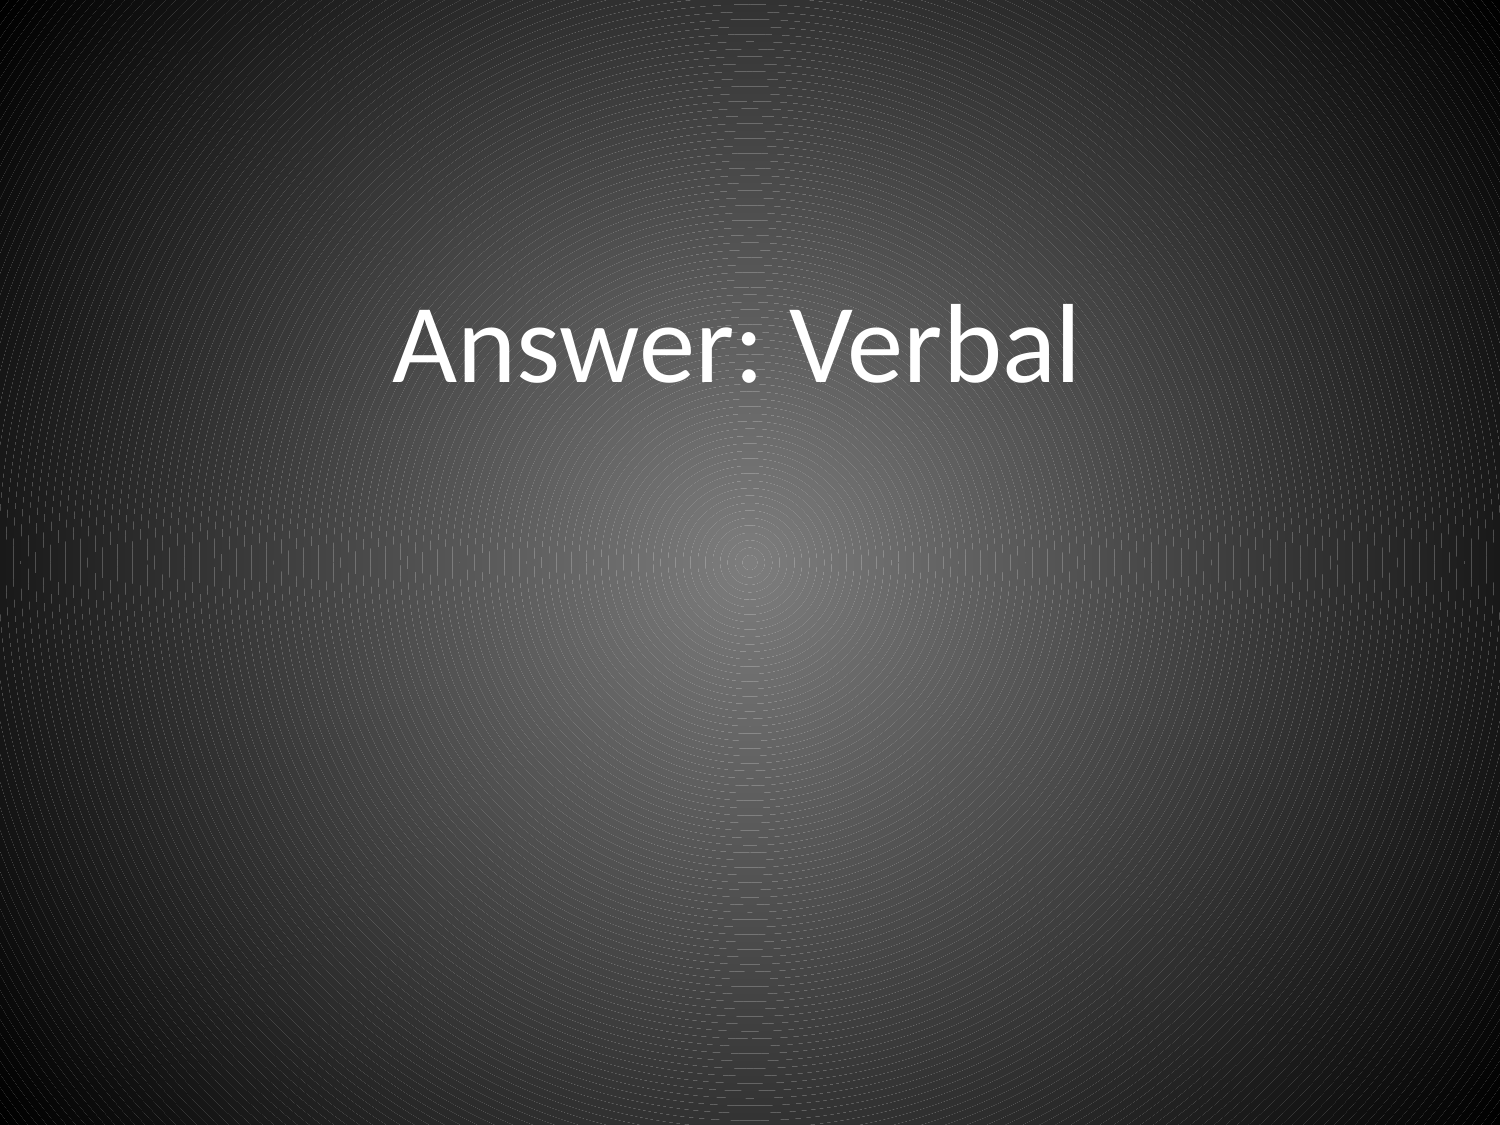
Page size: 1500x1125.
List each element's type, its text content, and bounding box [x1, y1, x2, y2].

list Answer: Verbal [75, 262, 1425, 1005]
